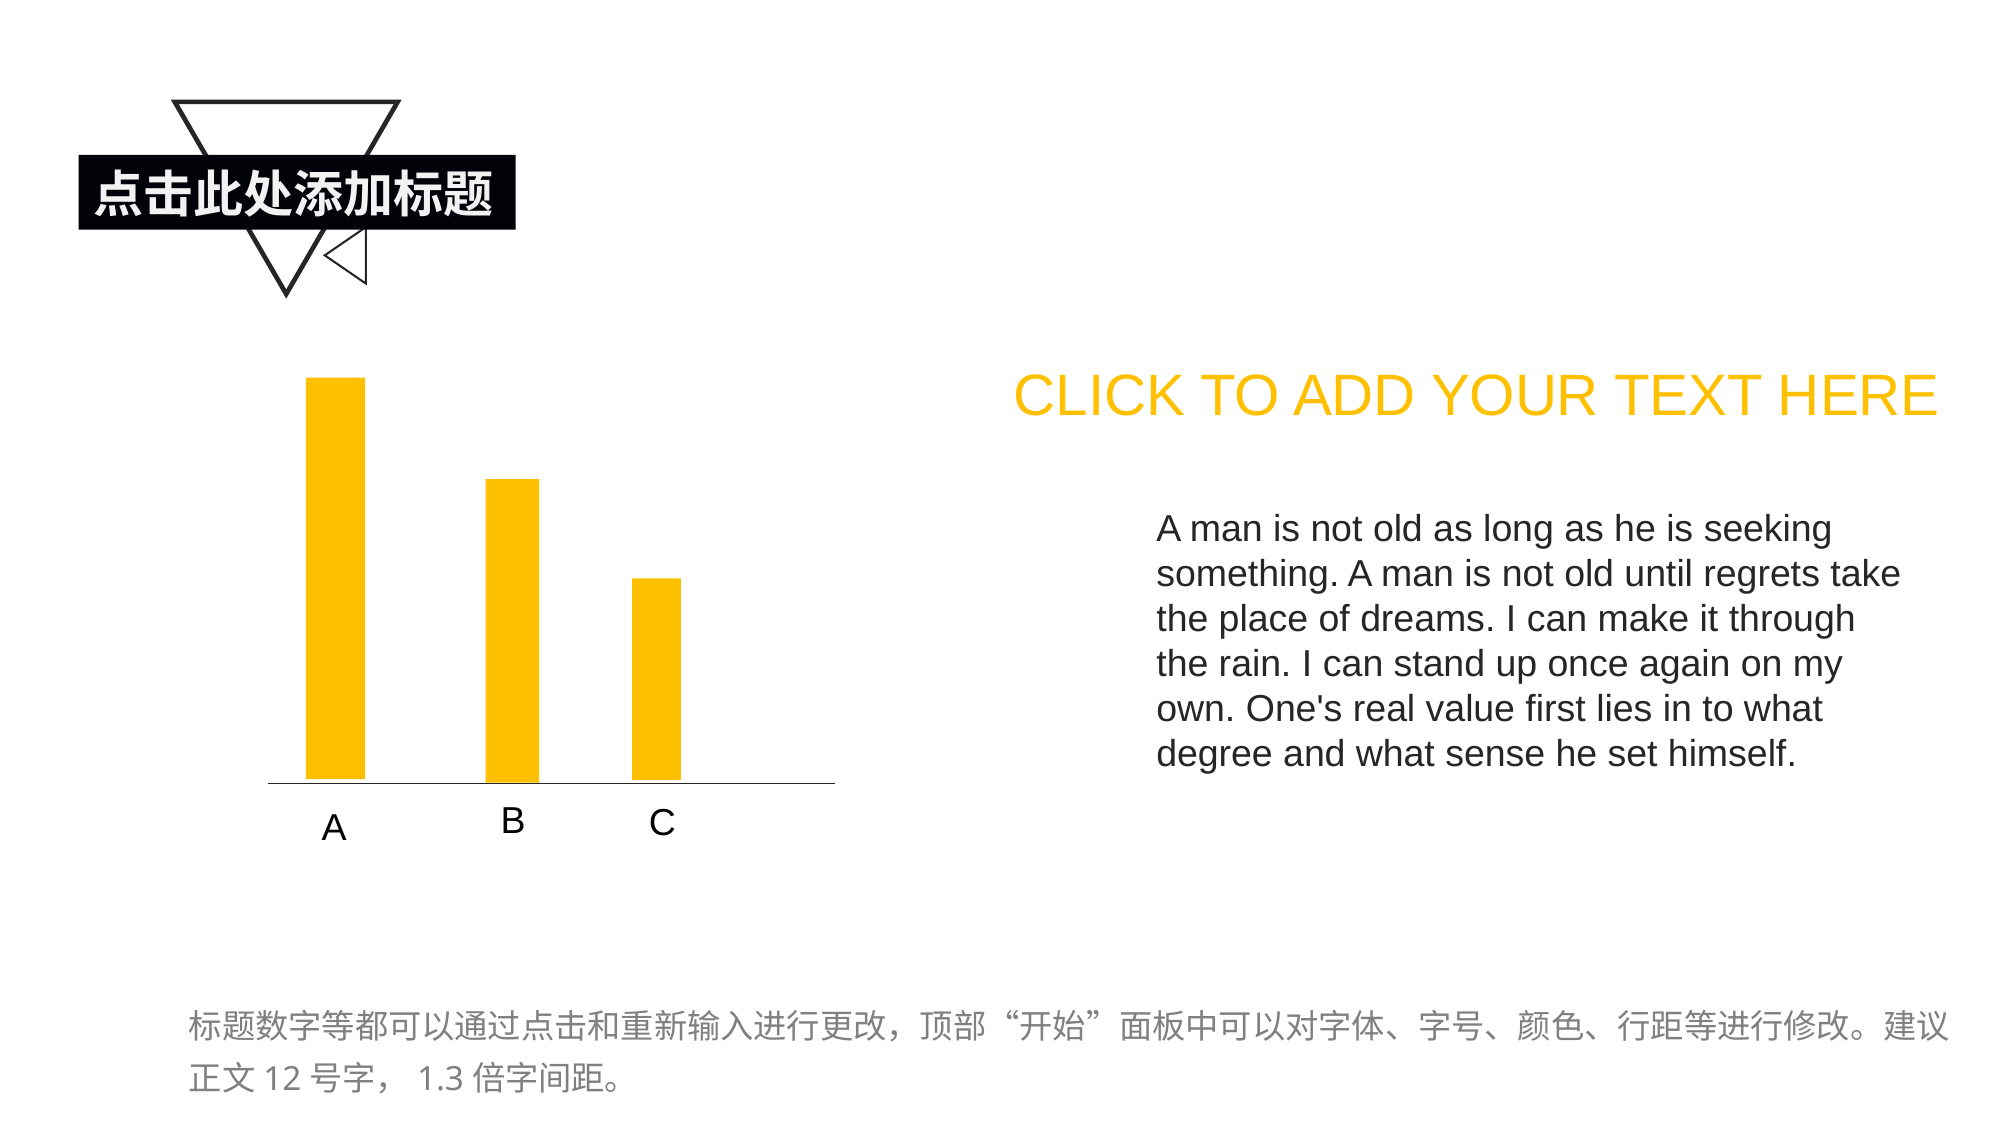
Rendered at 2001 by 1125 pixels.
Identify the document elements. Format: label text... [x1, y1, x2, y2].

text_box [485, 478, 540, 783]
text_box [172, 100, 400, 154]
text_box [305, 377, 366, 780]
text_box A man is not old as long as he is seeking something. A man is not old until regrets take the place of dreams. I can make it through the rain. I can stand up once again on my own. One's real value first lies in to what degree and what sense he set himself. [1141, 496, 1922, 781]
text_box [322, 230, 367, 286]
text_box 点击此处添加标题 [78, 154, 516, 230]
text_box B [485, 788, 541, 848]
text_box [631, 577, 682, 781]
text_box 标题数字等都可以通过点击和重新输入进行更改，顶部“开始”面板中可以对字体、字号、颜色、行距等进行修改。建议正文12号字，1.3倍字间距。 [173, 986, 1981, 1105]
text_box CLICK TO ADD YOUR TEXT HERE [998, 350, 1999, 435]
text_box A [306, 795, 362, 856]
text_box C [634, 790, 691, 851]
text_box [247, 230, 325, 297]
